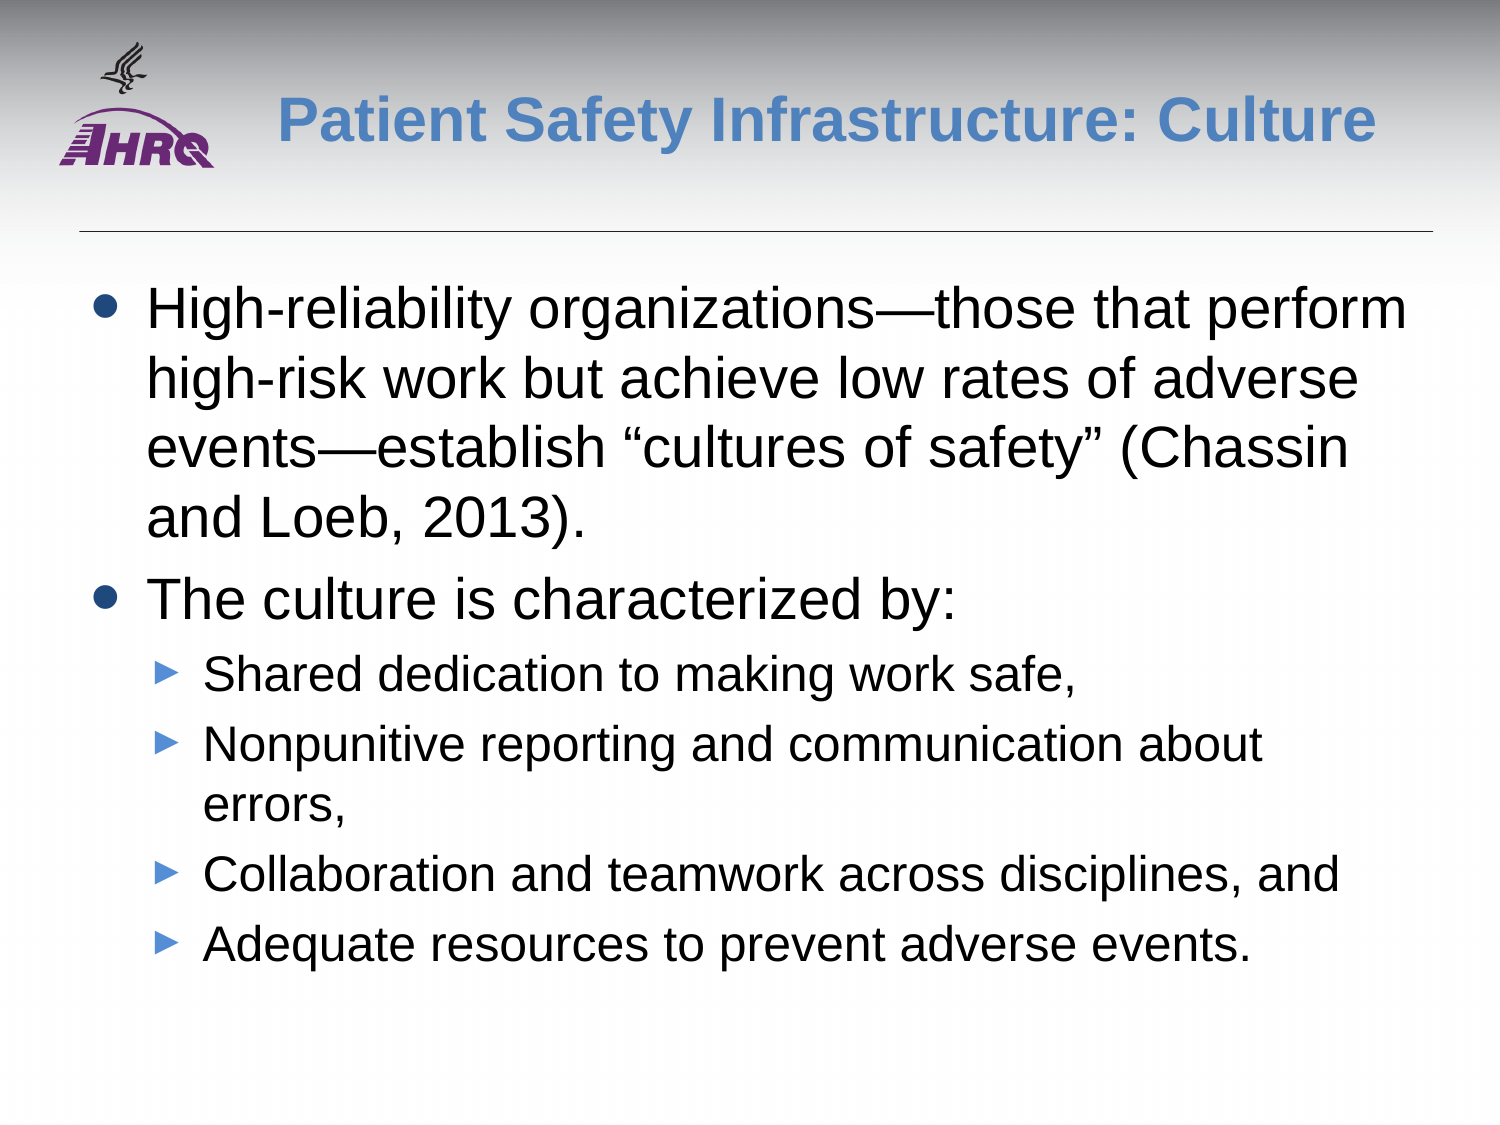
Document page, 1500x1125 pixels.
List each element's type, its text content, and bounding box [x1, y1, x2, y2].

title Patient Safety Infrastructure: Culture [262, 45, 1425, 188]
list High-reliability organizations—those that perform high-risk work but achieve low rates of adverse events—establish “cultures of safety” (Chassin and Loeb, 2013). The culture is characterized by: Shared dedication to making work safe, Nonpunitive reporting and communication about errors, Collaboration and teamwork across disciplines, and Adequate resources to prevent adverse events. [75, 262, 1425, 1005]
picture [0, 0, 1500, 1125]
